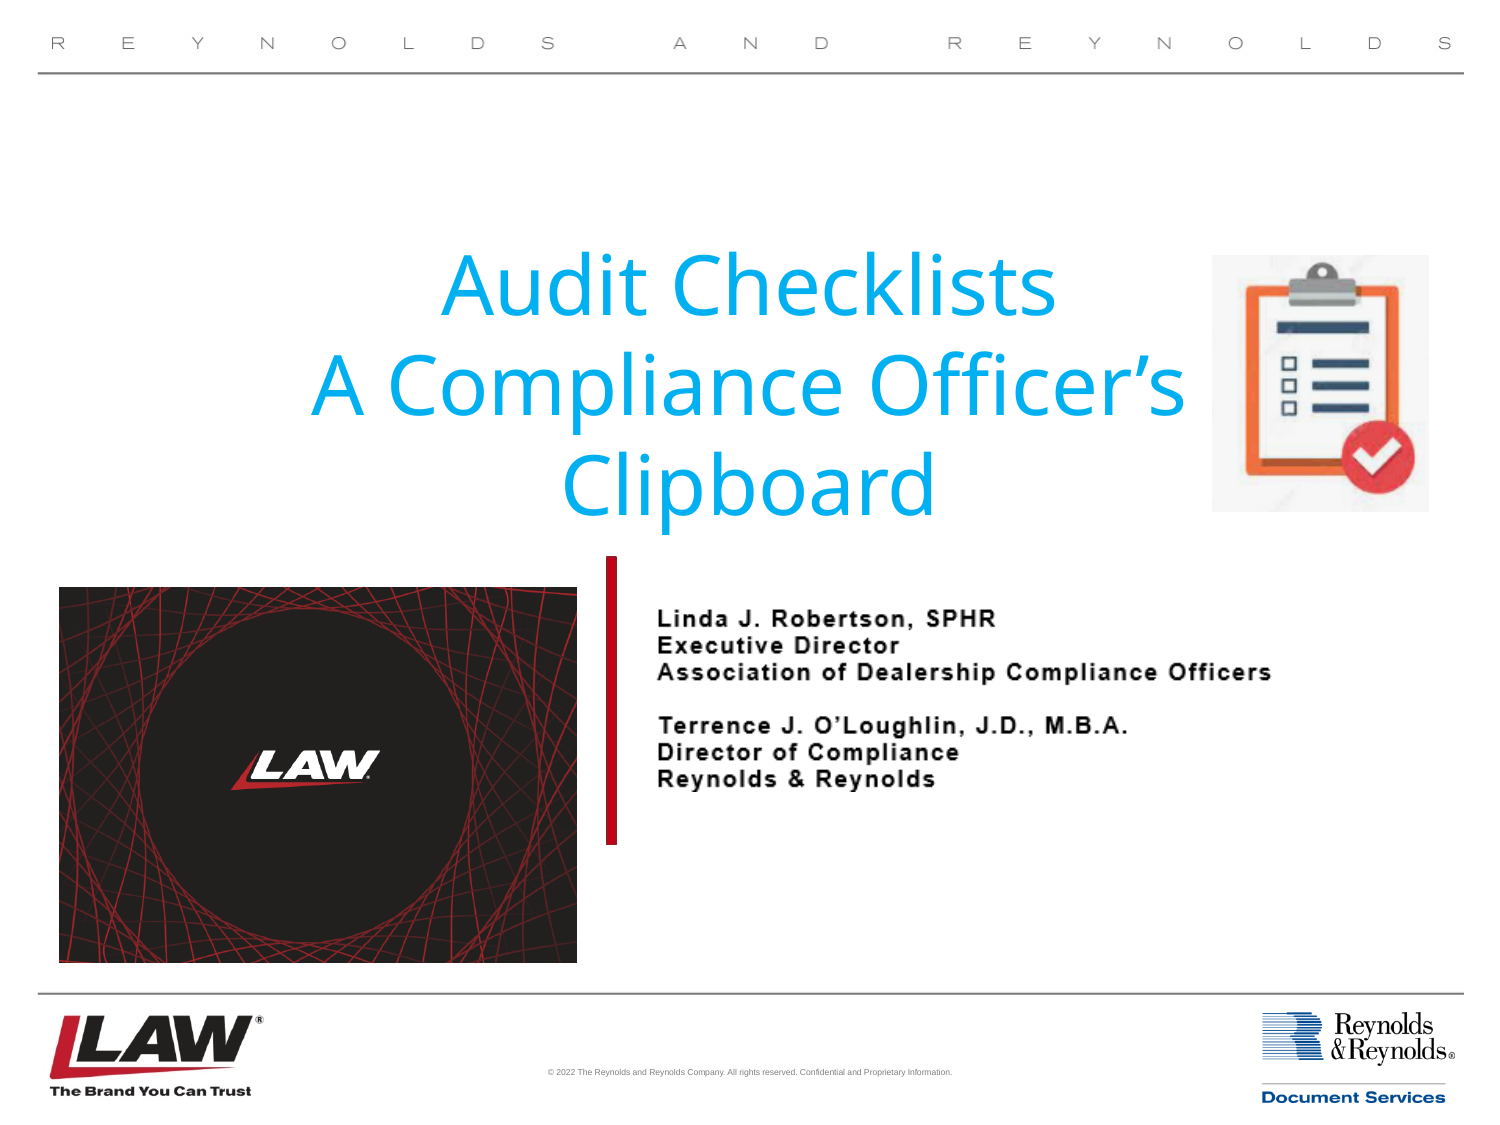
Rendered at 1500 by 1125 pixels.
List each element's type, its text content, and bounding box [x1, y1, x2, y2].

picture [0, 0, 1500, 1125]
title Audit Checklists A Compliance Officer’s Clipboard [225, 224, 1275, 467]
text_box [606, 557, 617, 845]
subtitle [631, 557, 1350, 845]
